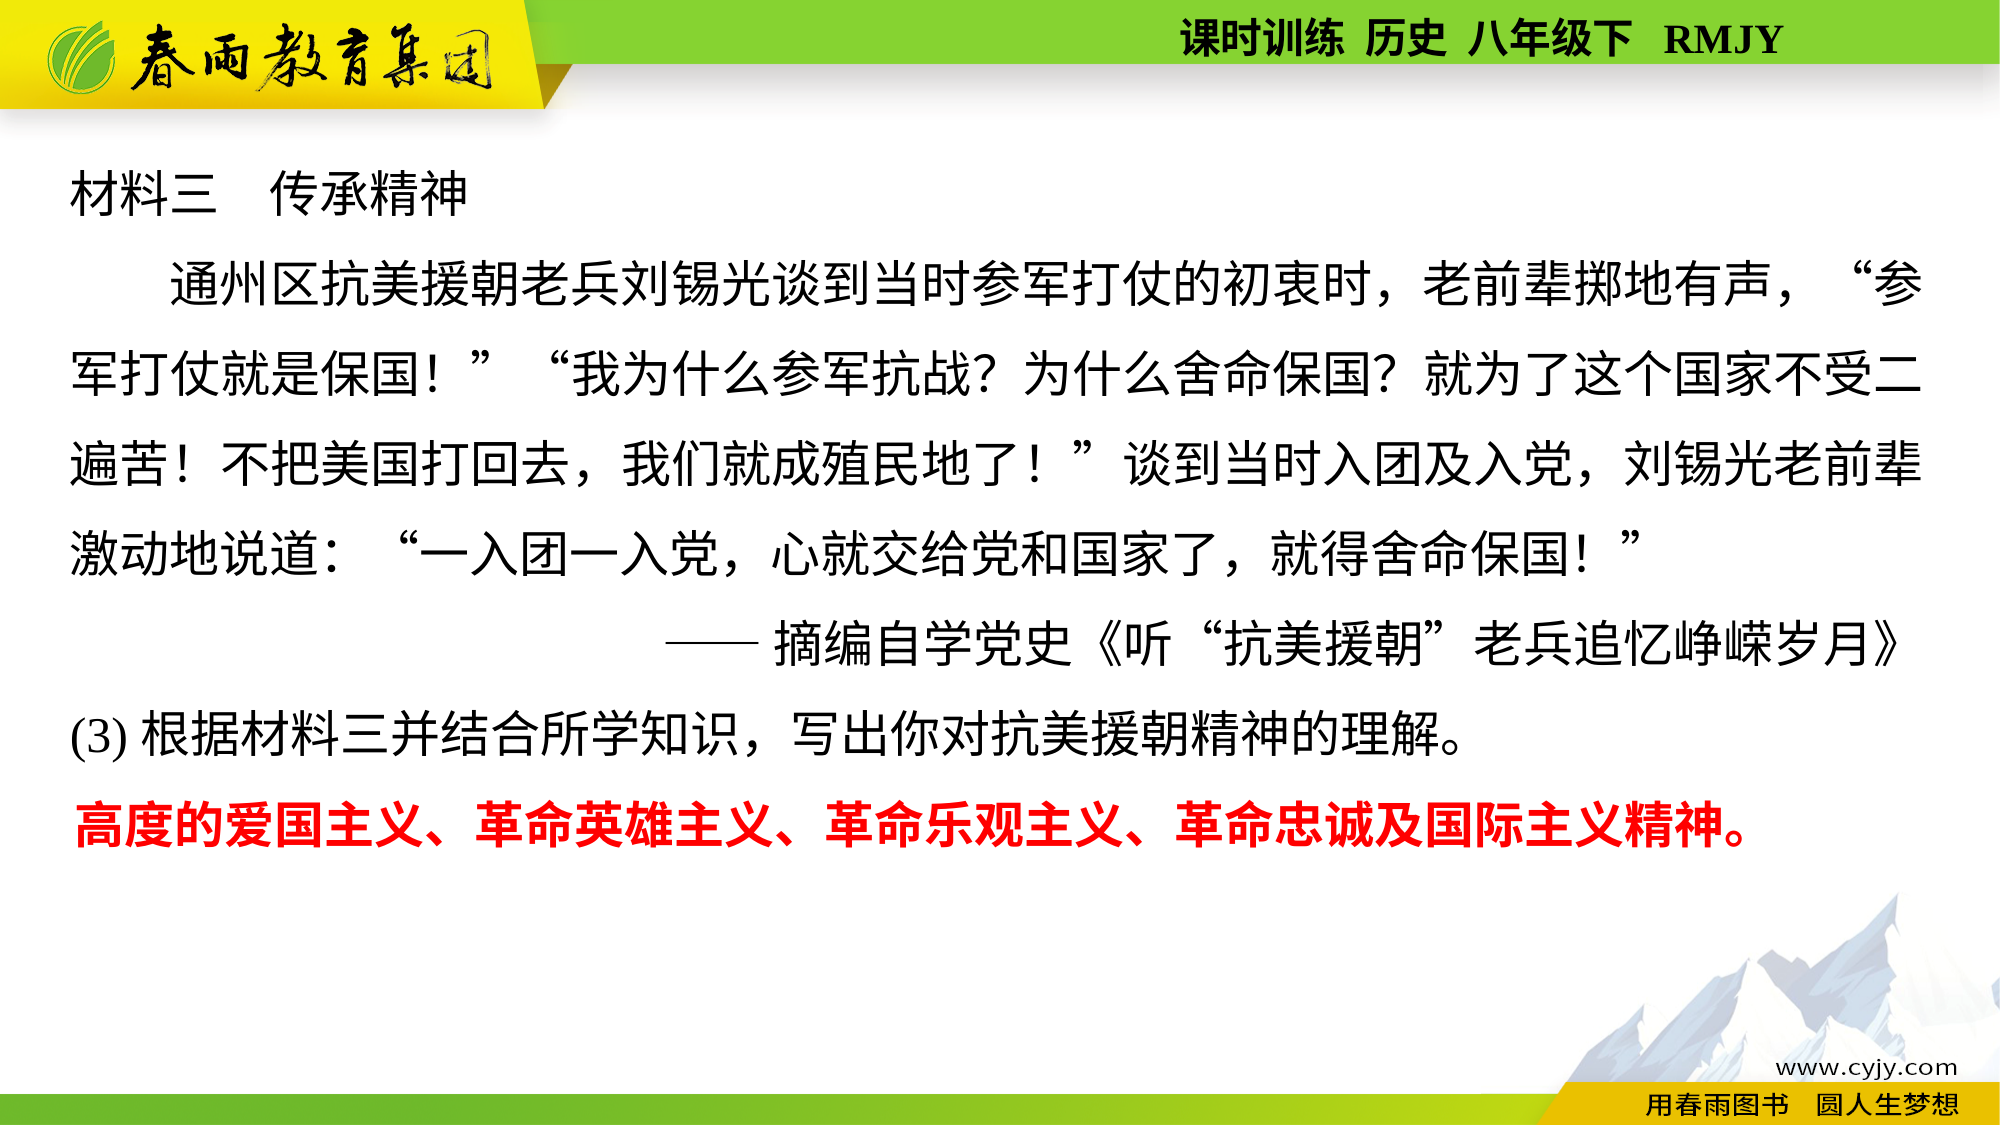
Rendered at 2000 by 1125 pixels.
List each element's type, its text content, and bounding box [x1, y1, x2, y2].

list 材料三 传承精神 通州区抗美援朝老兵刘锡光谈到当时参军打仗的初衷时，老前辈掷地有声，“参军打仗就是保国！”“我为什么参军抗战？为什么舍命保国？就为了这个国家不受二遍苦！不把美国打回去，我们就成殖民地了！”谈到当时入团及入党，刘锡光老前辈激动地说道：“一入团一入党，心就交给党和国家了，就得舍命保国！” ——摘编自学党史《听“抗美援朝”老兵追忆峥嵘岁月》 (3)根据材料三并结合所学知识，写出你对抗美援朝精神的理解。 [54, 125, 1939, 777]
picture [0, 0, 2000, 1125]
text_box 高度的爱国主义、革命英雄主义、革命乐观主义、革命忠诚及国际主义精神。 [59, 755, 1944, 861]
